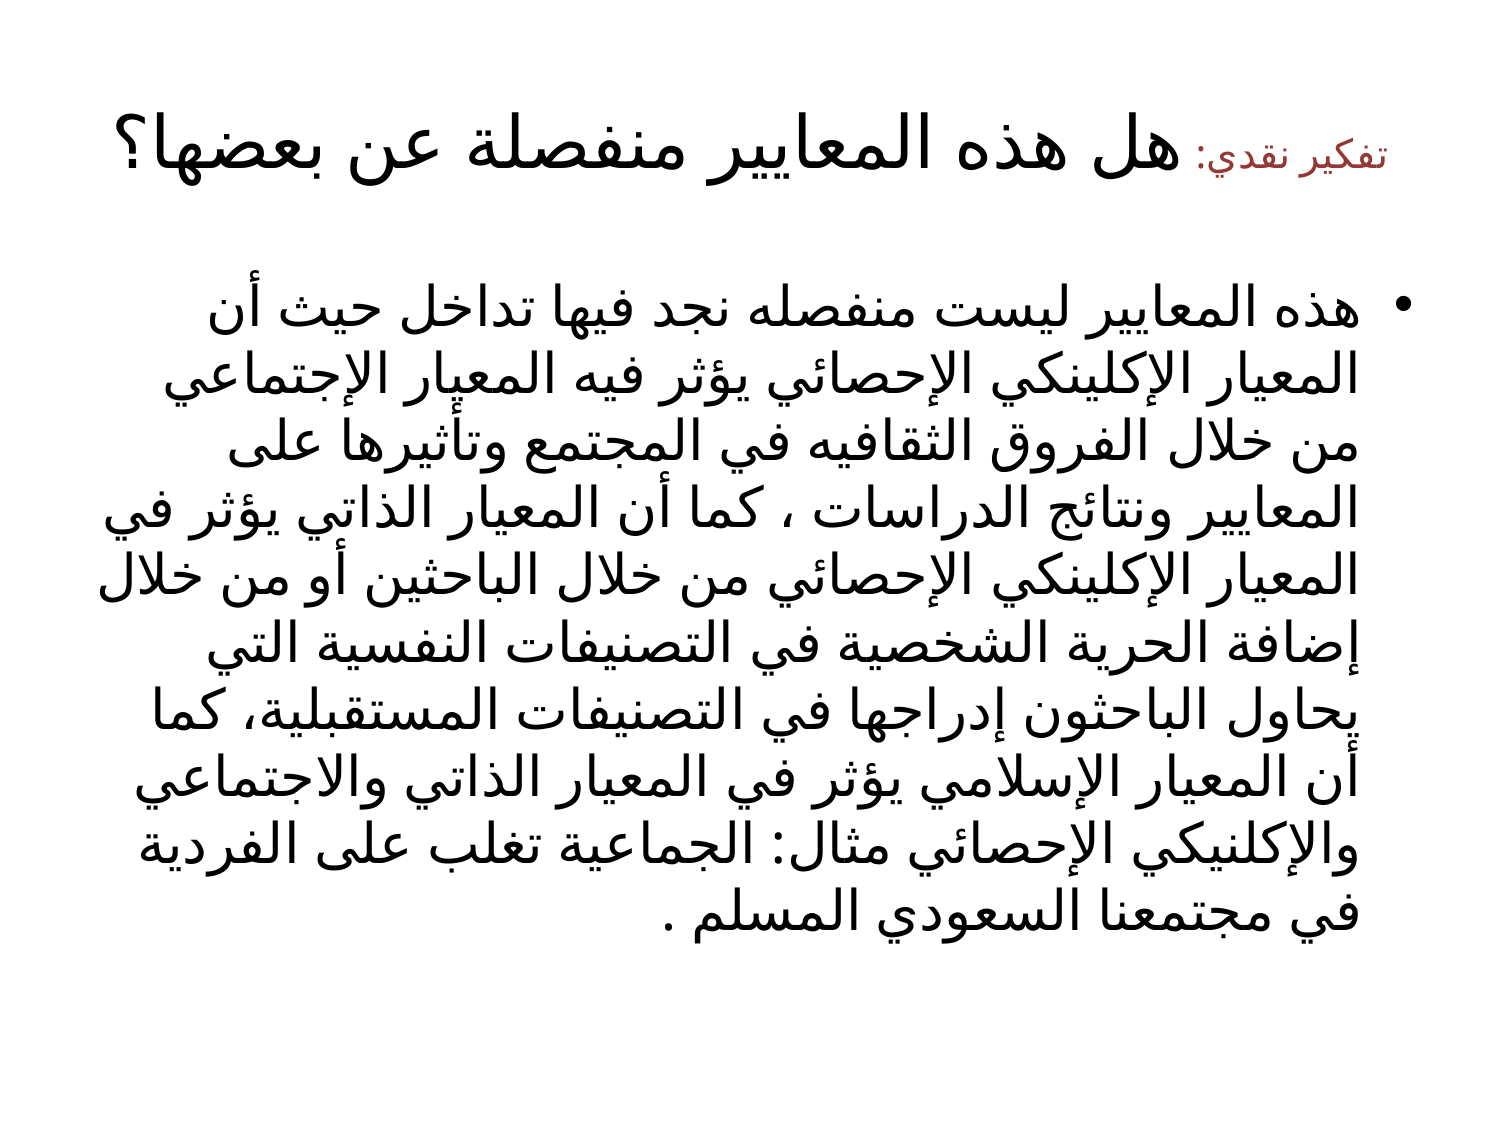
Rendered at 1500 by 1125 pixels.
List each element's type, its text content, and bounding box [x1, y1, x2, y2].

list هذه المعايير ليست منفصله نجد فيها تداخل حيث أن المعيار الإكلينكي الإحصائي يؤثر فيه المعيار الإجتماعي من خلال الفروق الثقافيه في المجتمع وتأثيرها على المعايير ونتائج الدراسات ، كما أن المعيار الذاتي يؤثر في المعيار الإكلينكي الإحصائي من خلال الباحثين أو من خلال إضافة الحرية الشخصية في التصنيفات النفسية التي يحاول الباحثون إدراجها في التصنيفات المستقبلية، كما أن المعيار الإسلامي يؤثر في المعيار الذاتي والاجتماعي والإكلنيكي الإحصائي مثال: الجماعية تغلب على الفردية في مجتمعنا السعودي المسلم . [75, 262, 1425, 1005]
title تفكير نقدي: هل هذه المعايير منفصلة عن بعضها؟ [75, 45, 1425, 233]
